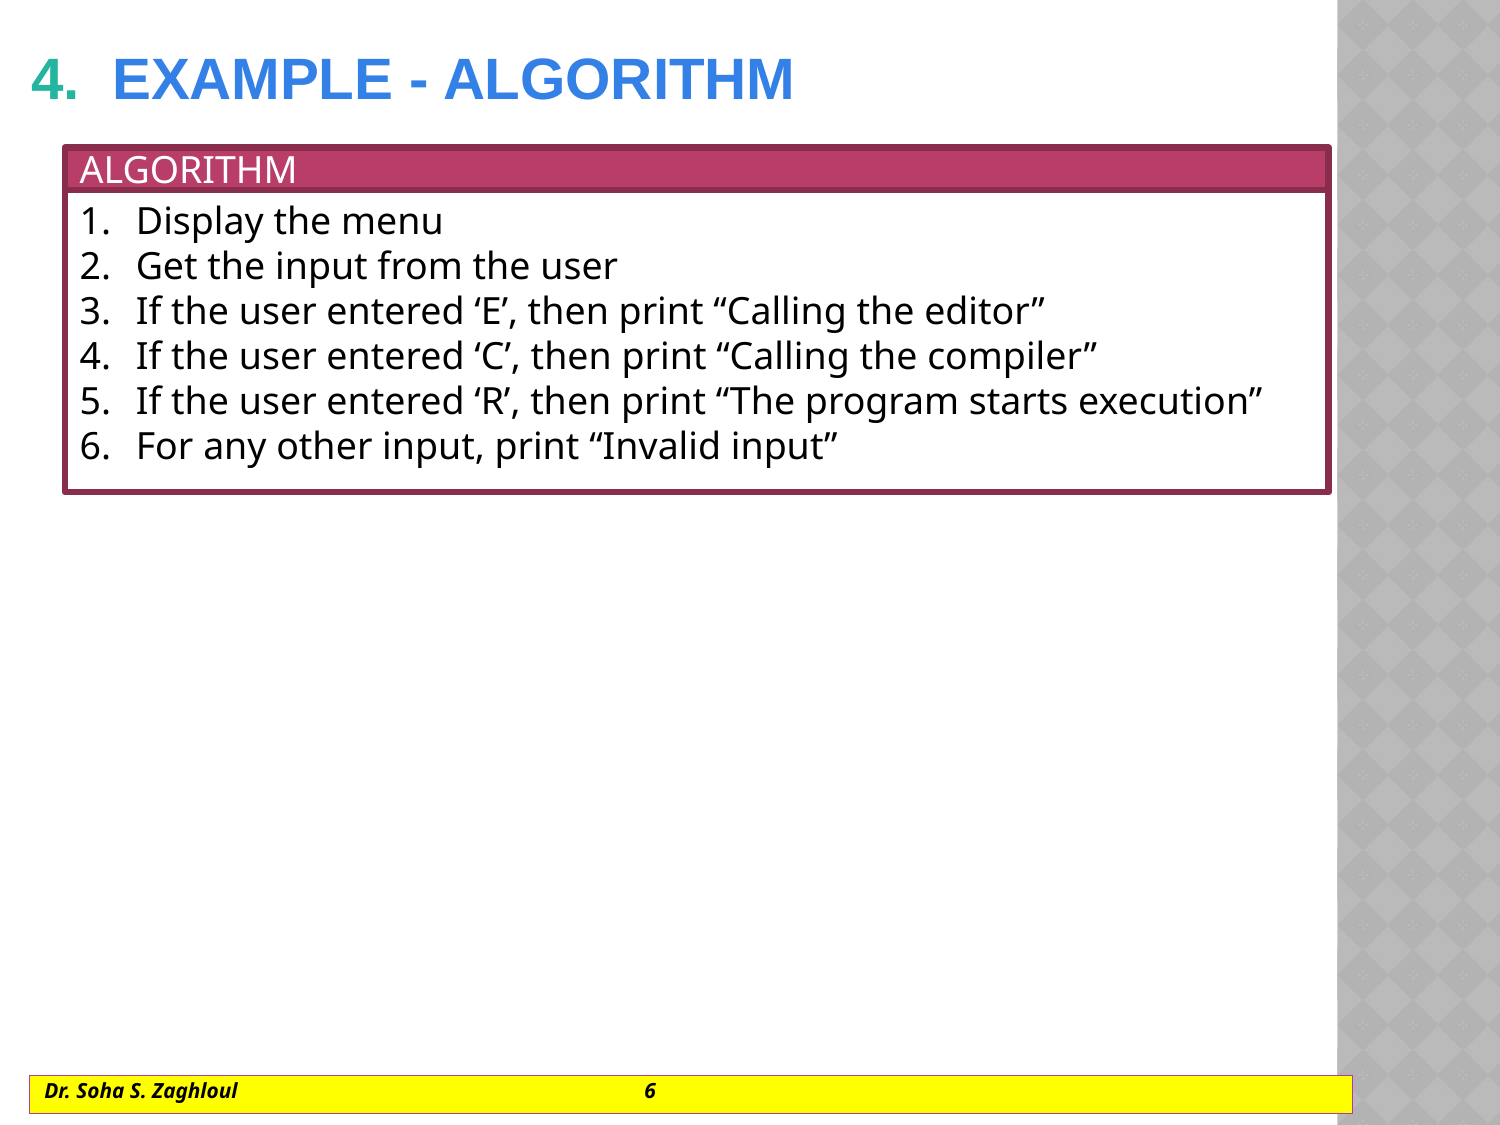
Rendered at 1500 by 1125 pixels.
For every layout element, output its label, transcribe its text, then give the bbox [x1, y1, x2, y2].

text_box Dr. Soha S. Zaghloul 6 [29, 1075, 1353, 1114]
table_cell 4 [1337, 0, 1500, 1125]
text_box 4. example - algorithm [23, 35, 1414, 111]
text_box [64, 147, 1330, 493]
